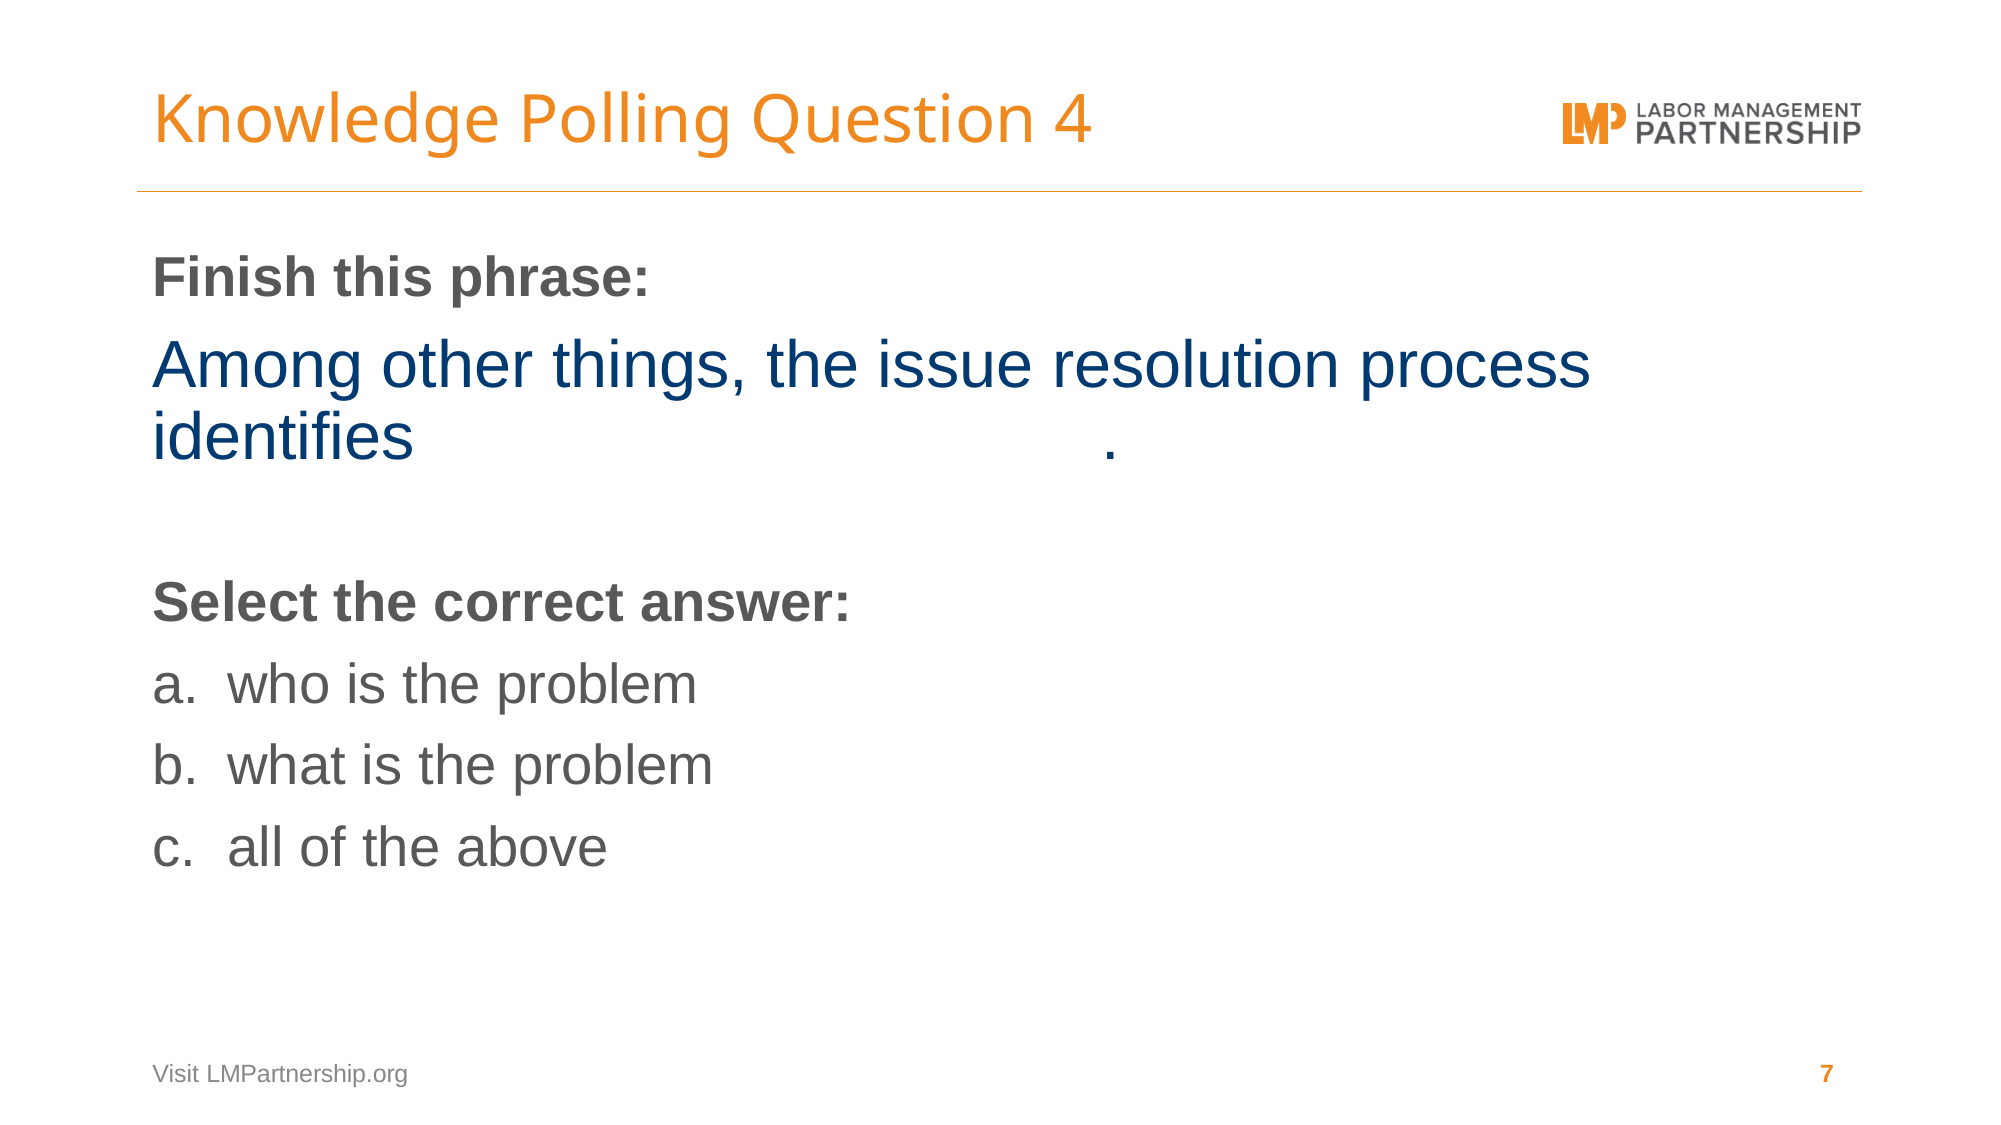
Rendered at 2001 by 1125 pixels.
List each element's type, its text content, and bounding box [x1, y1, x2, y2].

text_box Visit LMPartnership.org [150, 1057, 415, 1088]
title Knowledge Polling Question 4 [150, 67, 1850, 264]
slide_number 7 [1813, 1057, 1857, 1125]
text_box Finish this phrase: Among other things, the issue resolution process identifies . Select the correct answer: who is the problem what is the problem all of the above [150, 226, 1594, 878]
picture [1850, 103, 1861, 144]
